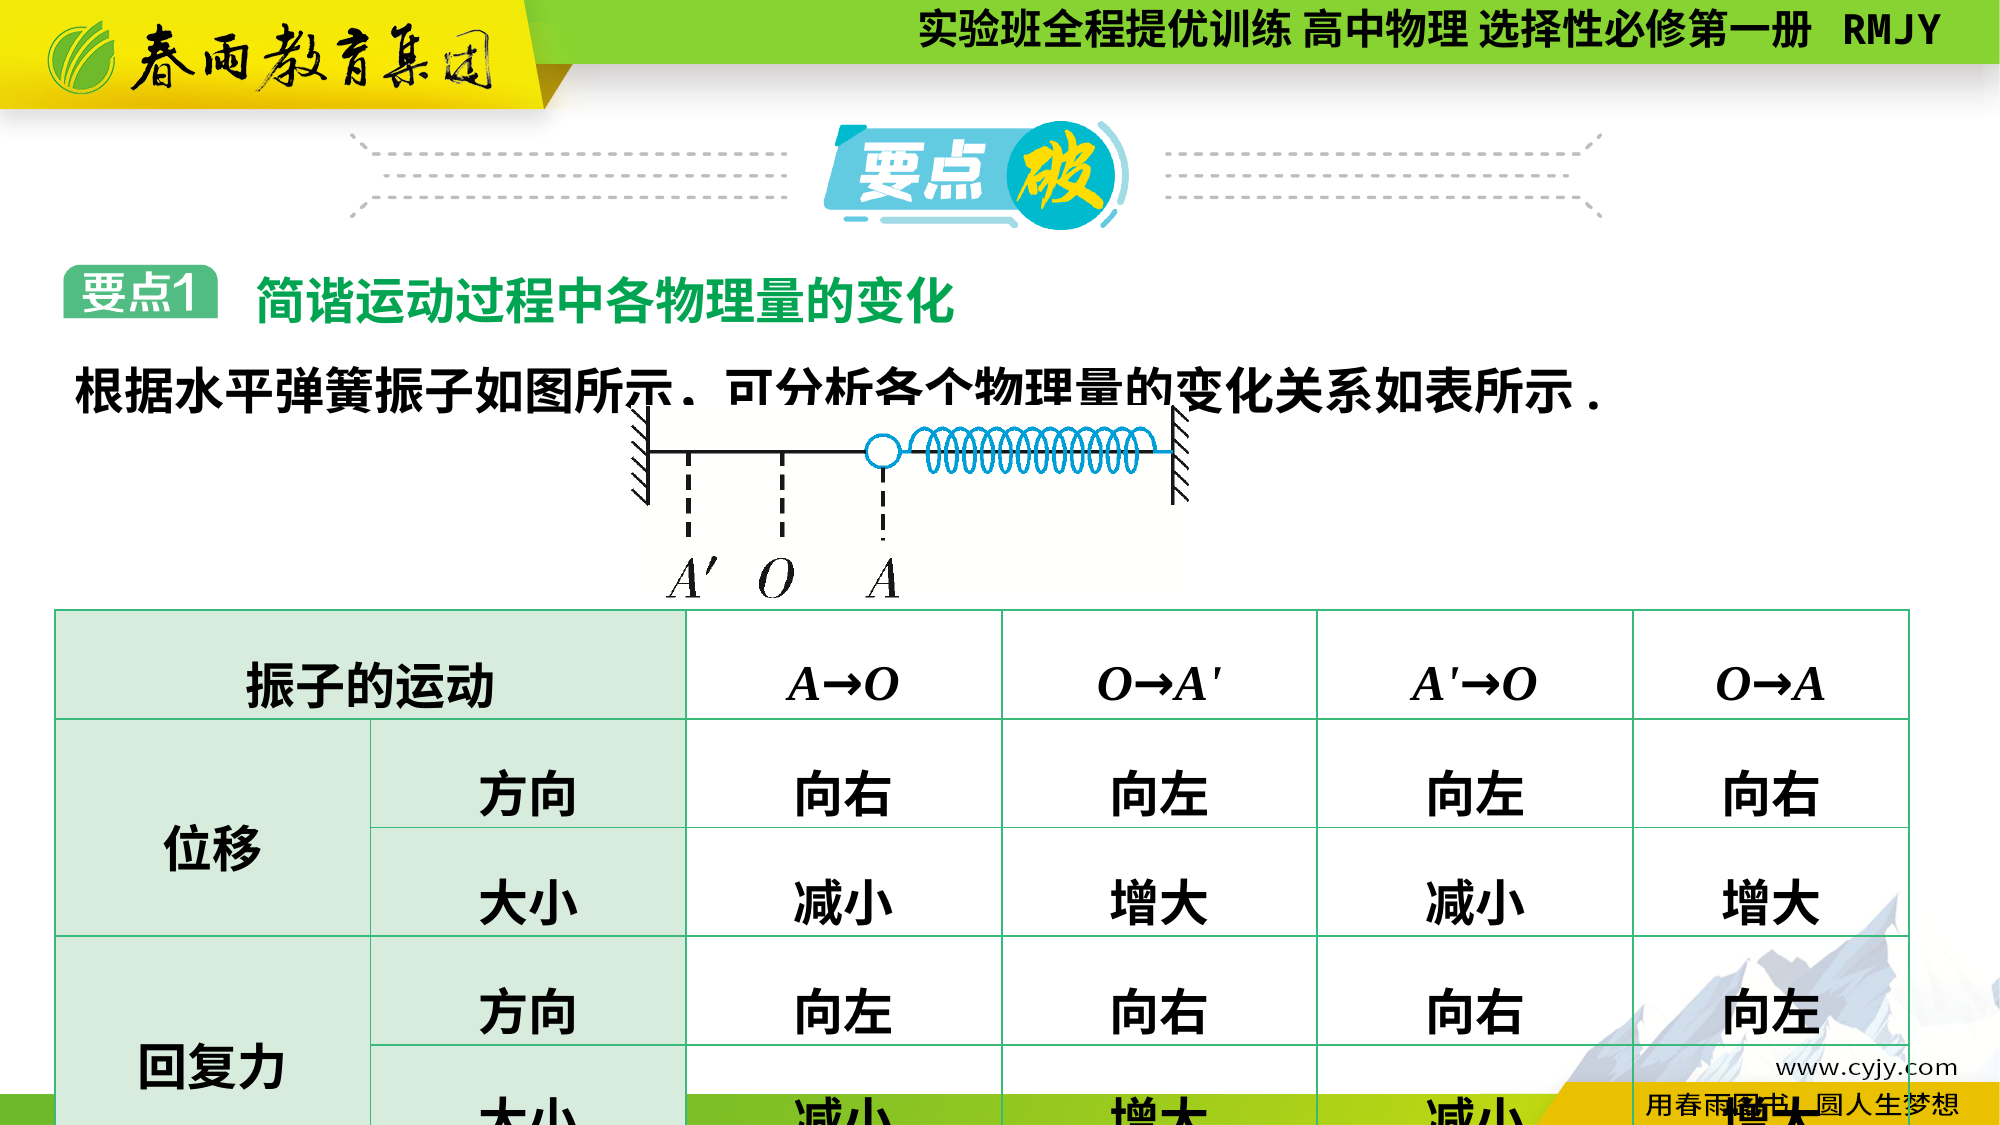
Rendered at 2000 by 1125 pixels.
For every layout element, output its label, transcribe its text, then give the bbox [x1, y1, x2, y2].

table_cell 减小 [1318, 828, 1632, 935]
table_cell 向左 [1003, 720, 1316, 827]
table_cell 向左 [687, 937, 1001, 1044]
table_cell 增大 [1634, 828, 1908, 935]
table_header A→O [687, 611, 1001, 718]
table_cell 向左 [1318, 720, 1632, 827]
table_cell 增大 [1003, 1046, 1316, 1125]
table_header A'→O [1318, 611, 1632, 718]
table_cell 减小 [687, 828, 1001, 935]
table_cell 向右 [1318, 937, 1632, 1044]
table_cell 位移 [56, 720, 370, 935]
table_cell 增大 [1003, 828, 1316, 935]
table_cell 方向 [371, 720, 685, 827]
picture [0, 0, 2000, 1125]
table_cell 向右 [1634, 720, 1908, 827]
table_cell 向右 [1003, 937, 1316, 1044]
table_header 振子的运动 [56, 611, 685, 718]
table_cell 向右 [687, 720, 1001, 827]
table_cell 增大 [1634, 1046, 1908, 1125]
table_cell 大小 [371, 1046, 685, 1125]
table_cell 向左 [1634, 937, 1908, 1044]
table_cell 减小 [687, 1046, 1001, 1125]
table_header O→A [1634, 611, 1908, 718]
table_header O→A' [1003, 611, 1316, 718]
table_cell 大小 [371, 828, 685, 935]
table_cell 方向 [371, 937, 685, 1044]
table_cell 减小 [1318, 1046, 1632, 1125]
table_cell 回复力 [56, 937, 370, 1125]
list 简谐运动过程中各物理量的变化 根据水平弹簧振子如图所示，可分析各个物理量的变化关系如表所示. [59, 231, 1944, 418]
